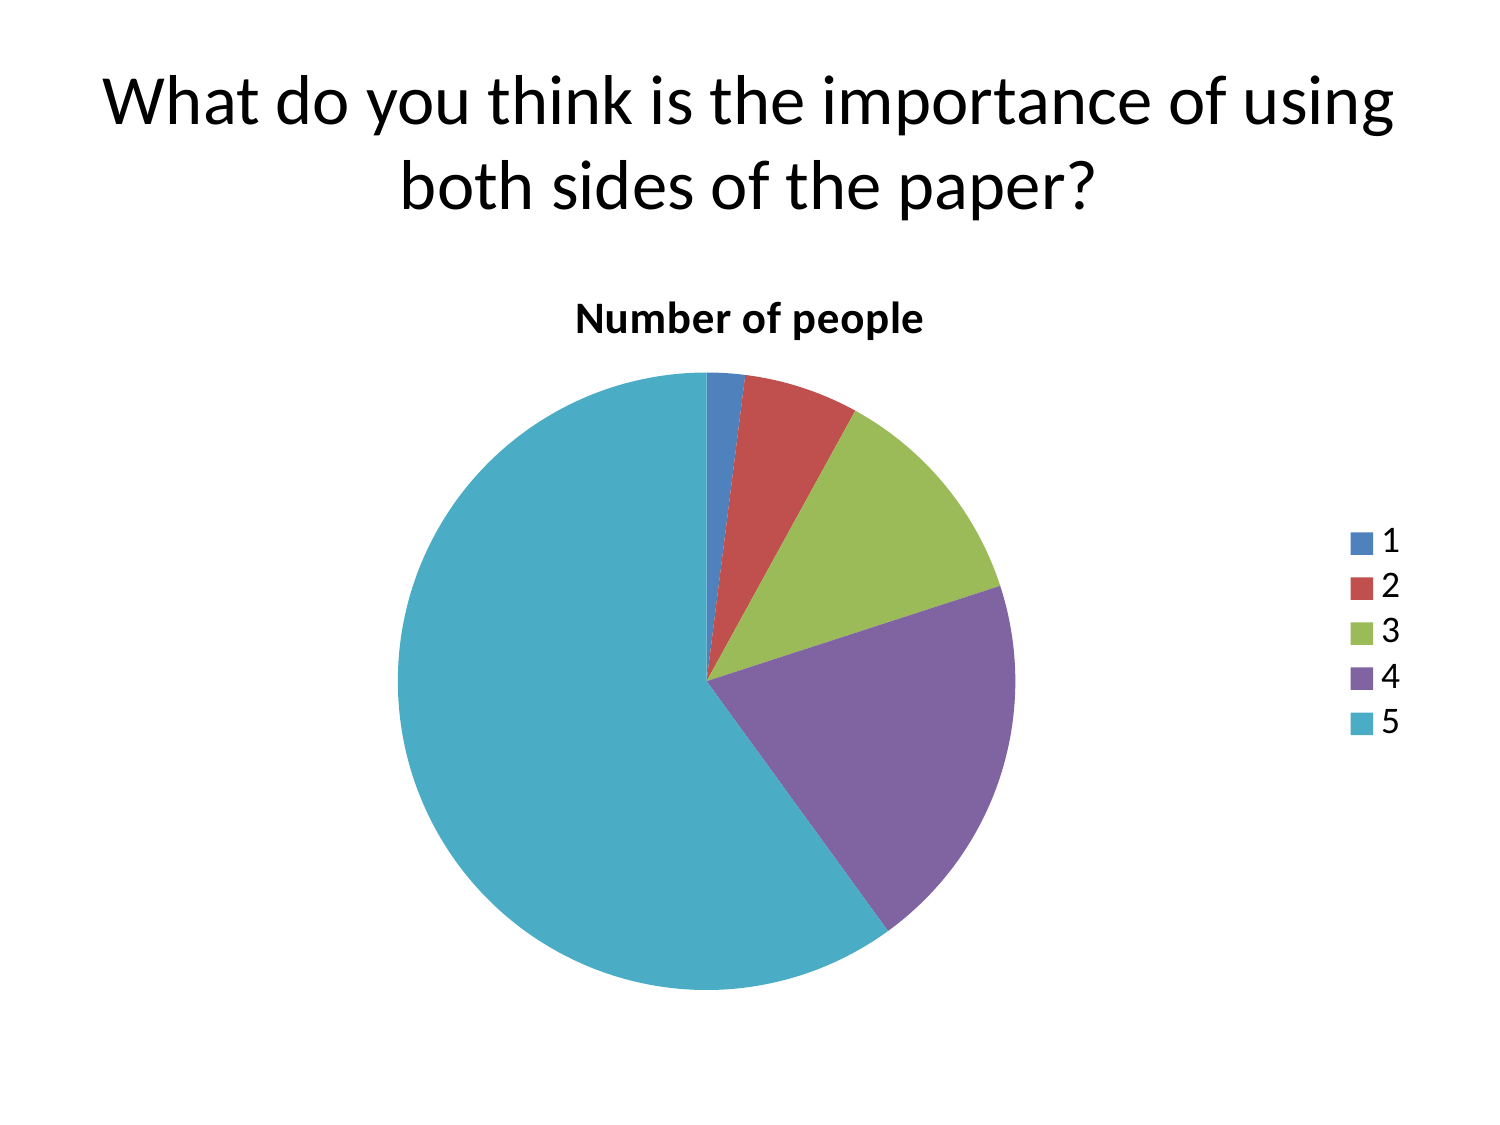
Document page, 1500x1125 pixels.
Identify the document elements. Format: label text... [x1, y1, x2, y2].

title What do you think is the importance of using both sides of the paper? [75, 45, 1425, 233]
chart [74, 262, 1426, 1006]
